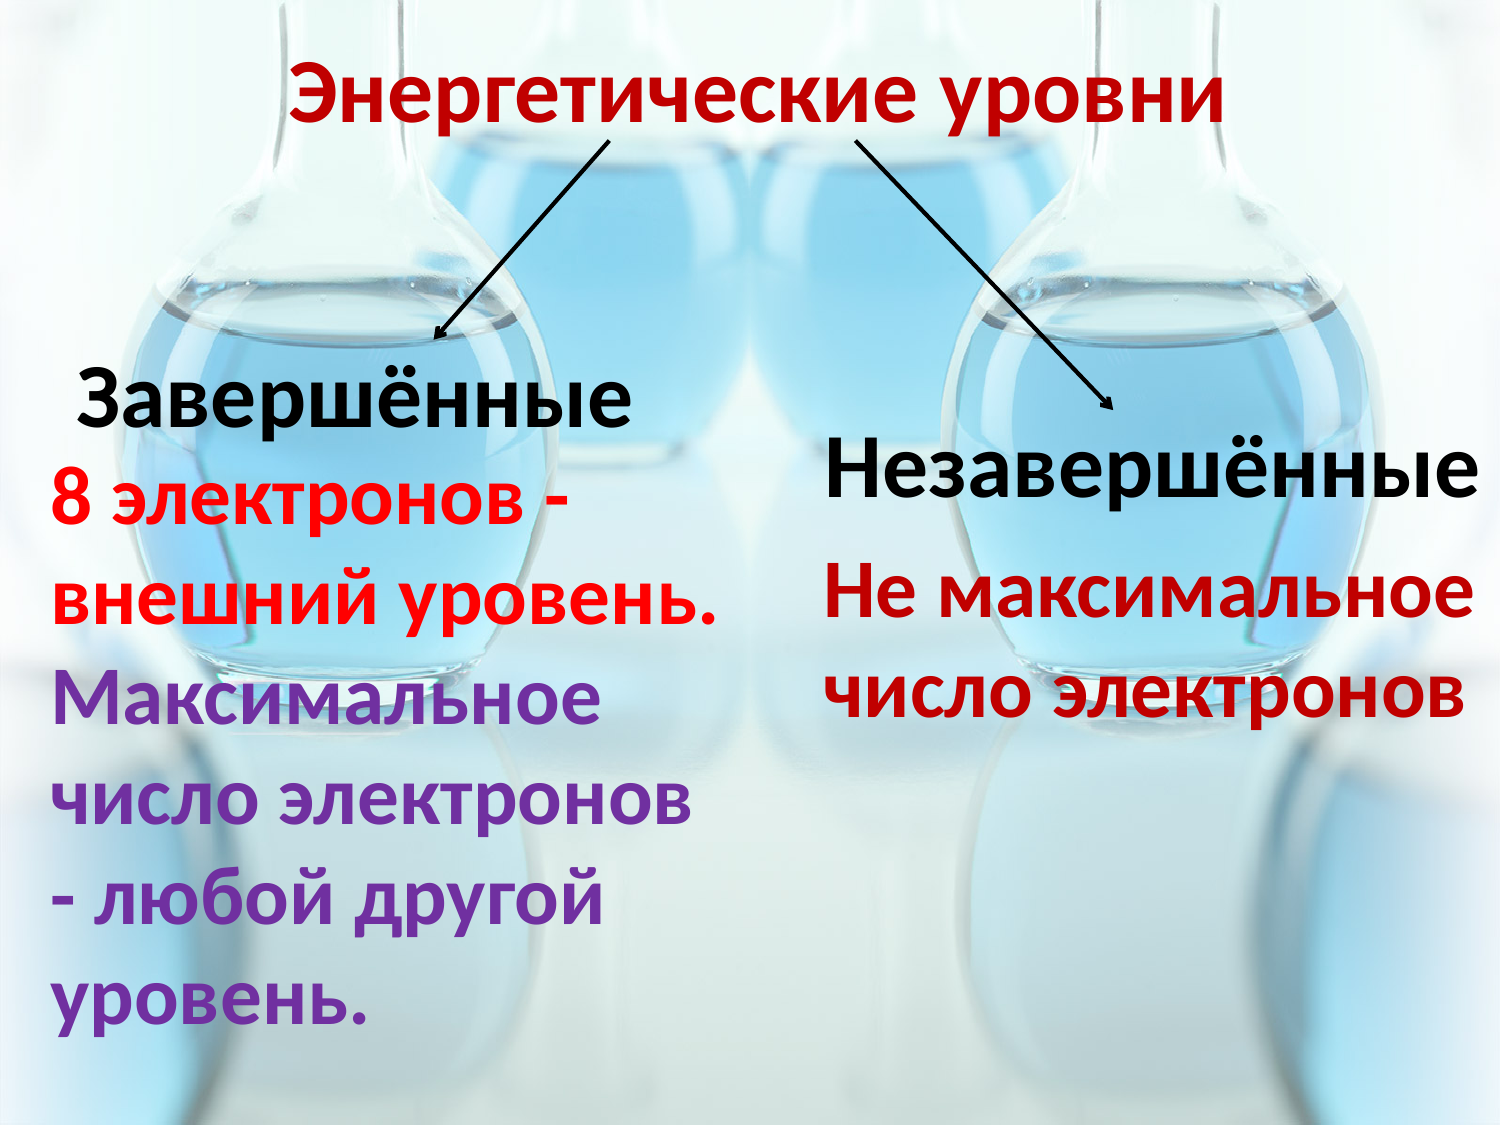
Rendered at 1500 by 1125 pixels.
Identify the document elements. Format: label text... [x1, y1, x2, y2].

text_box 8 электронов - внешний уровень. Максимальное число электронов - любой другой уровень. [35, 433, 750, 1049]
picture [0, 0, 1500, 1125]
text_box Завершённые [61, 328, 650, 433]
text_box Незавершённые [809, 398, 1497, 524]
text_box Энергетические уровни [273, 23, 1245, 149]
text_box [849, 146, 1120, 405]
text_box Не максимальное число электронов [808, 527, 1500, 742]
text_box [421, 152, 622, 329]
